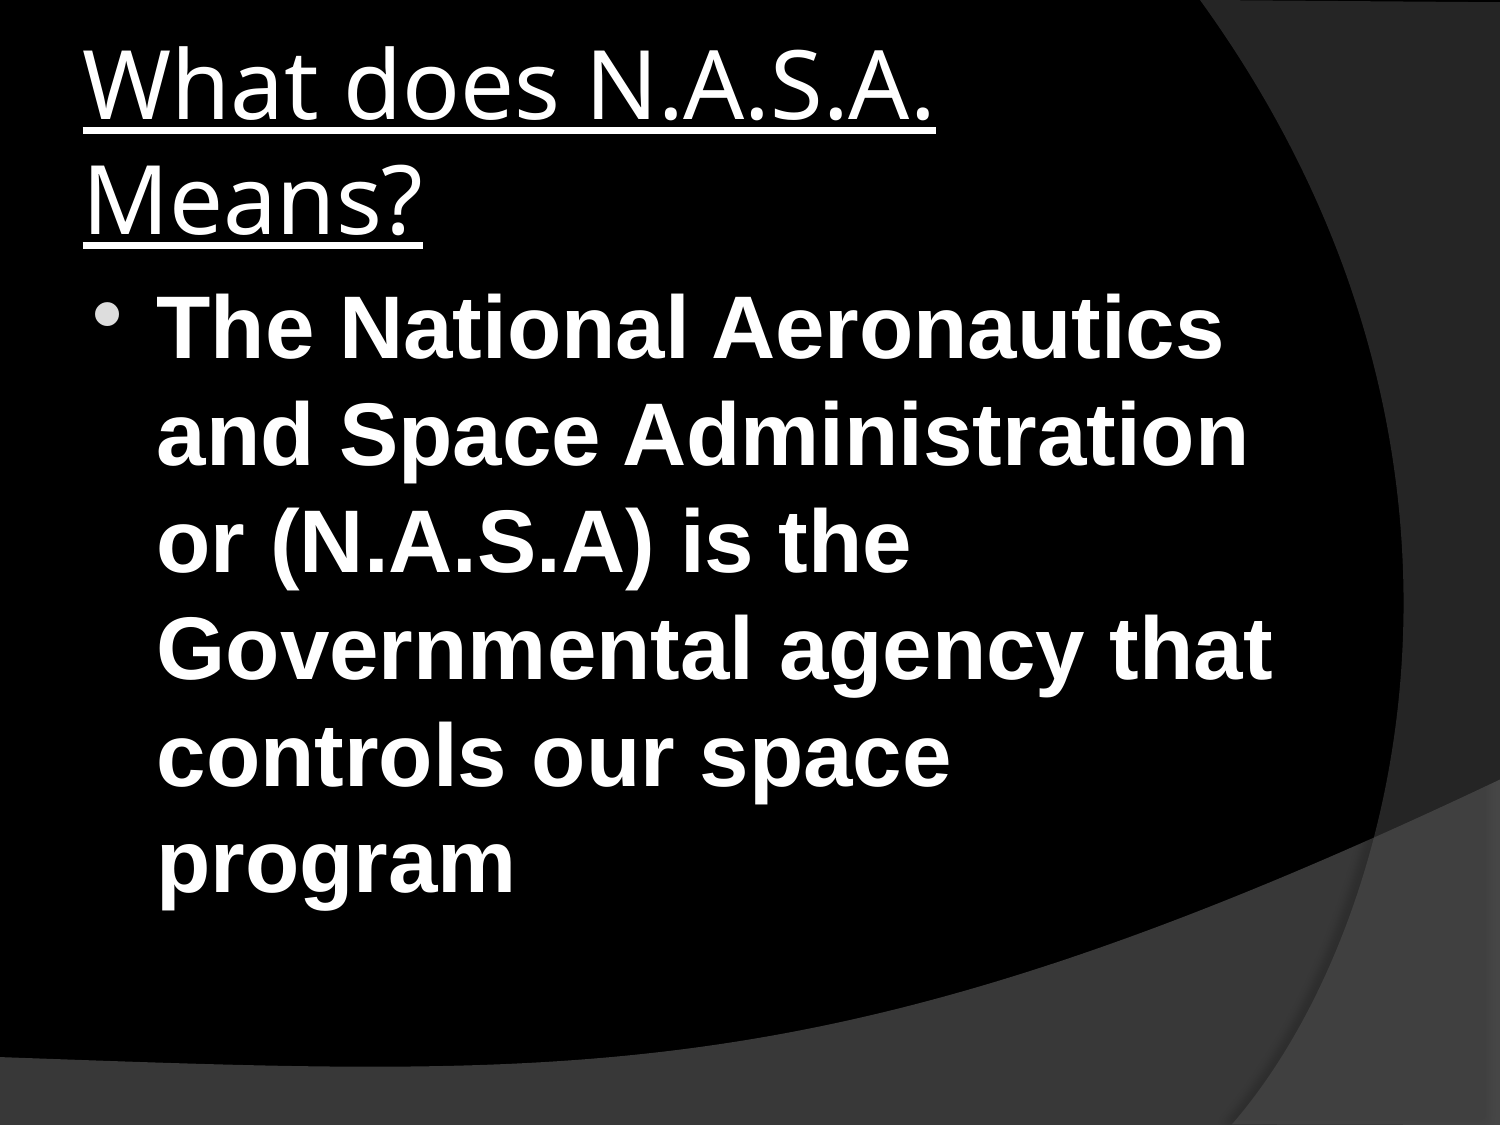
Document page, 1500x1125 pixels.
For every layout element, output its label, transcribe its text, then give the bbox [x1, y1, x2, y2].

list The National Aeronautics and Space Administration or (N.A.S.A) is the Governmental agency that controls our space program [75, 262, 1300, 1005]
title What does N.A.S.A. Means? [75, 45, 1300, 233]
